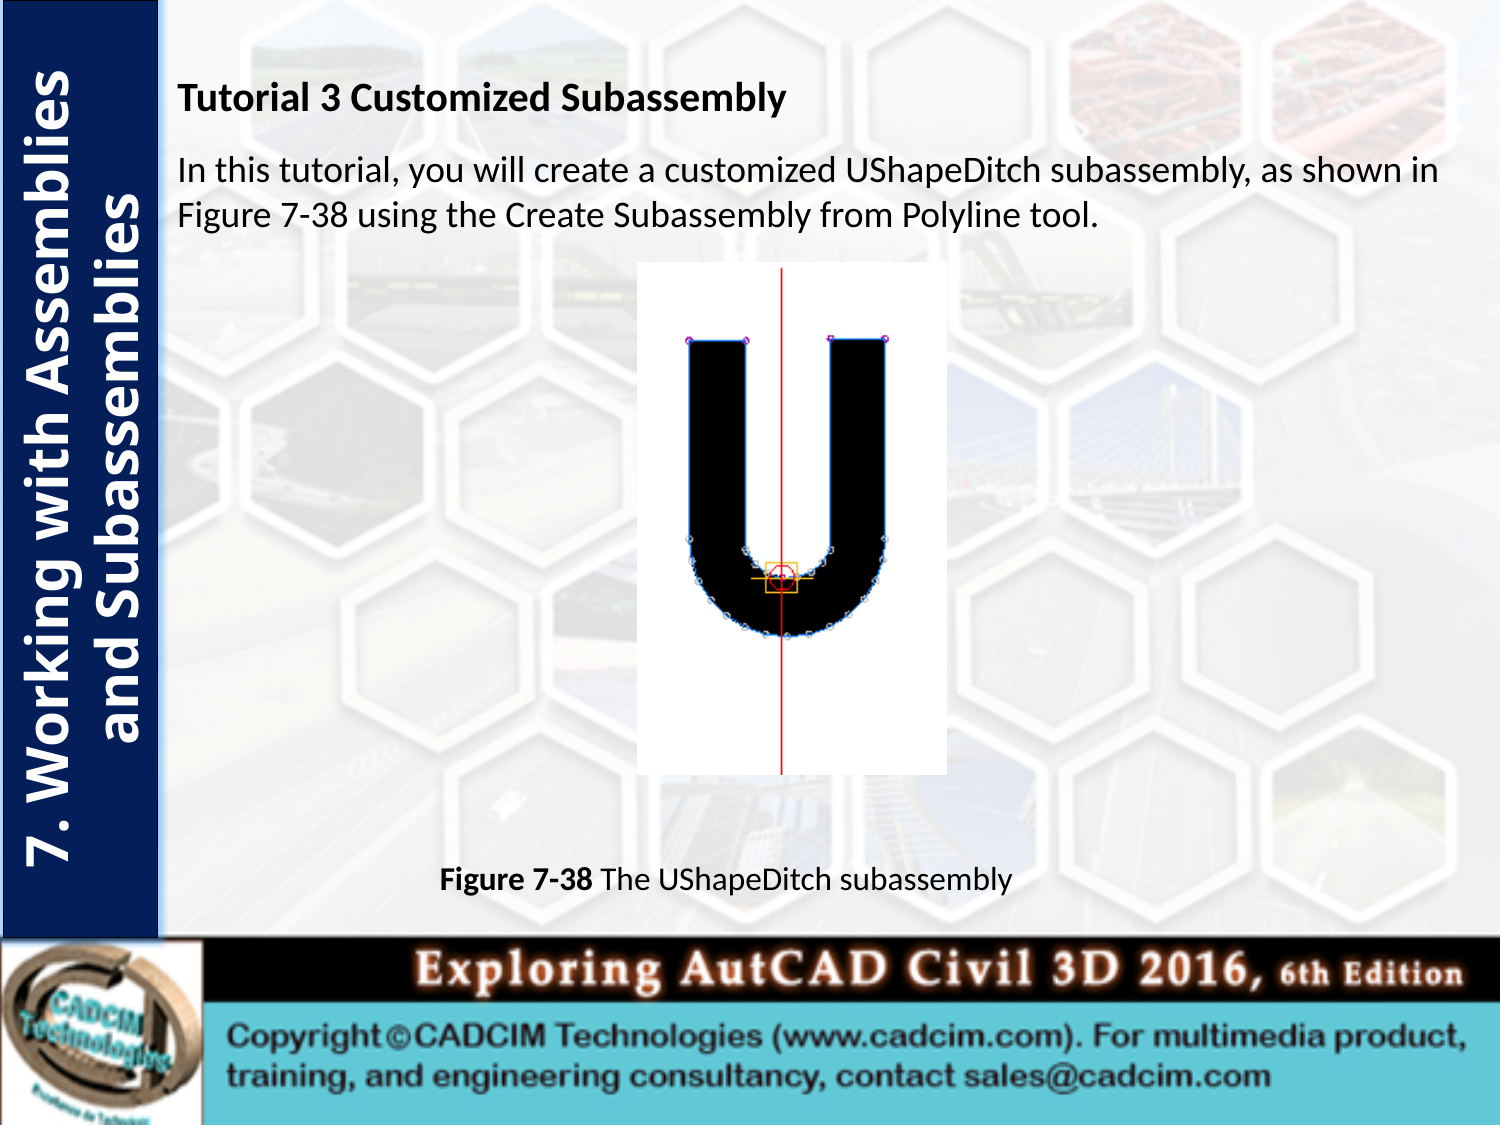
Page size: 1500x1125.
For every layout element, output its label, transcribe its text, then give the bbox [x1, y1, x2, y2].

text_box Tutorial 3 Customized Subassembly [162, 62, 913, 128]
text_box Figure 7-38 The UShapeDitch subassembly [424, 849, 1175, 905]
picture [0, 0, 1500, 1125]
text_box In this tutorial, you will create a customized UShapeDitch subassembly, as shown in Figure 7-38 using the Create Subassembly from Polyline tool. [162, 137, 1500, 243]
